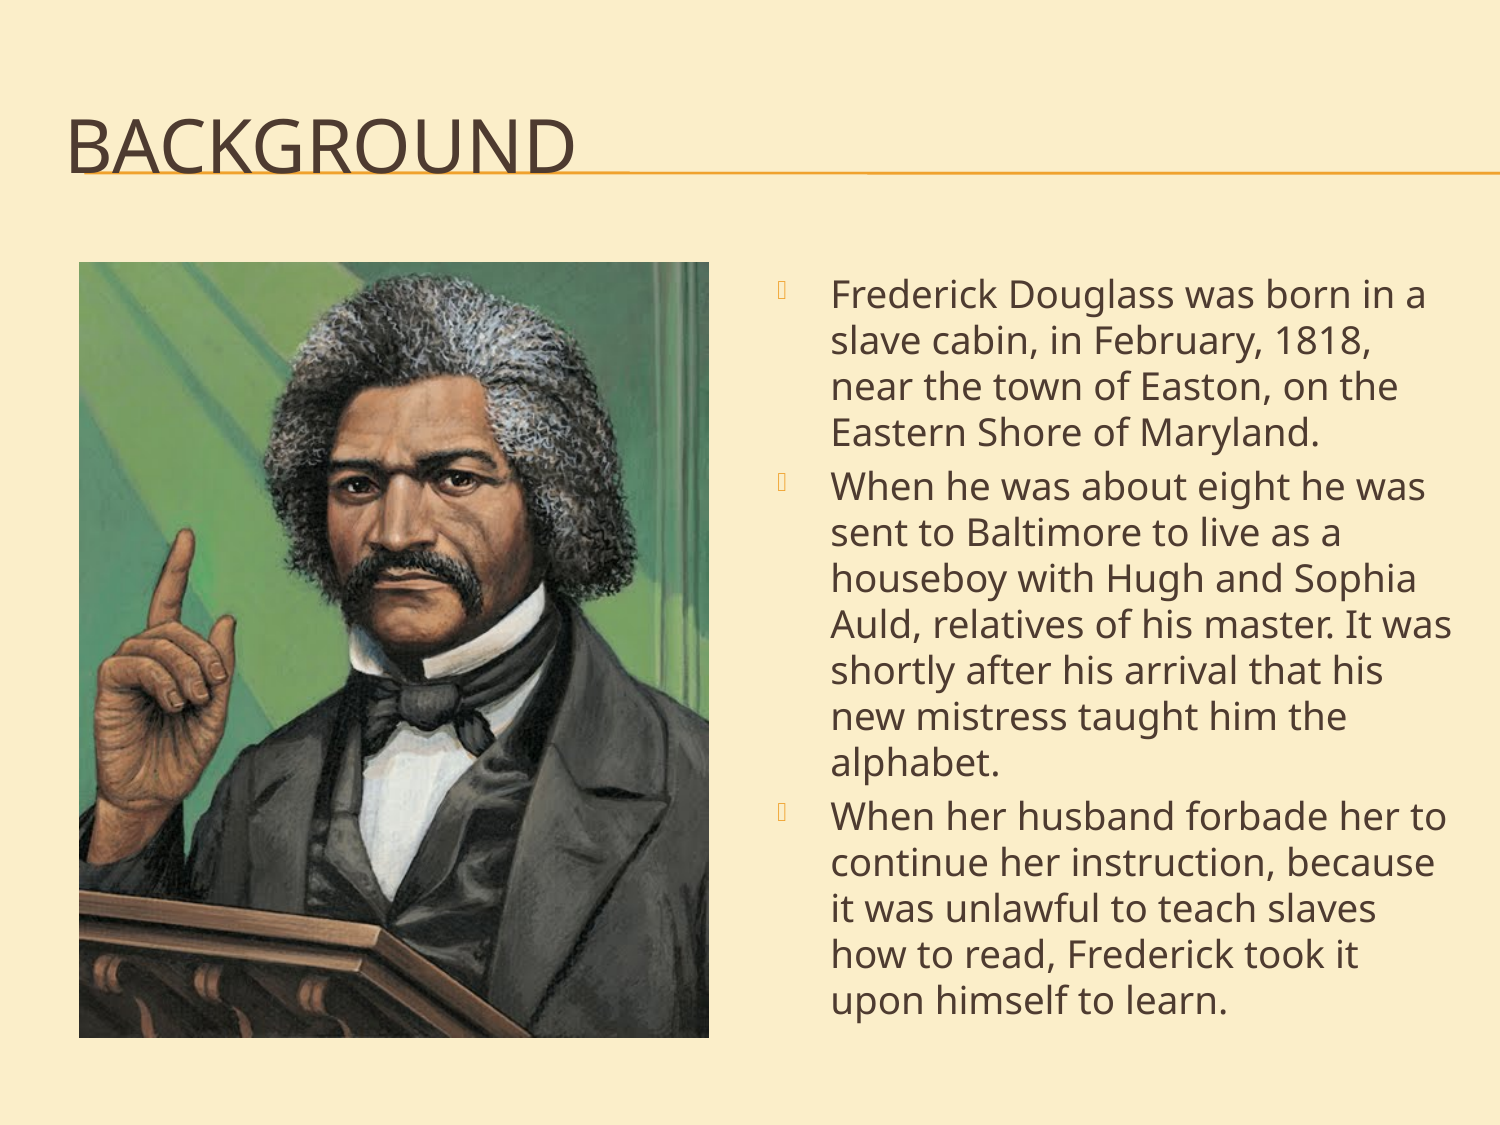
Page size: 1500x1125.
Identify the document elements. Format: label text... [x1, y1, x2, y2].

list Frederick Douglass was born in a slave cabin, in February, 1818, near the town of Easton, on the Eastern Shore of Maryland. When he was about eight he was sent to Baltimore to live as a houseboy with Hugh and Sophia Auld, relatives of his master. It was shortly after his arrival that his new mistress taught him the alphabet. When her husband forbade her to continue her instruction, because it was unlawful to teach slaves how to read, Frederick took it upon himself to learn. [762, 262, 1475, 1038]
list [78, 262, 709, 1038]
title Background [49, 75, 1475, 213]
